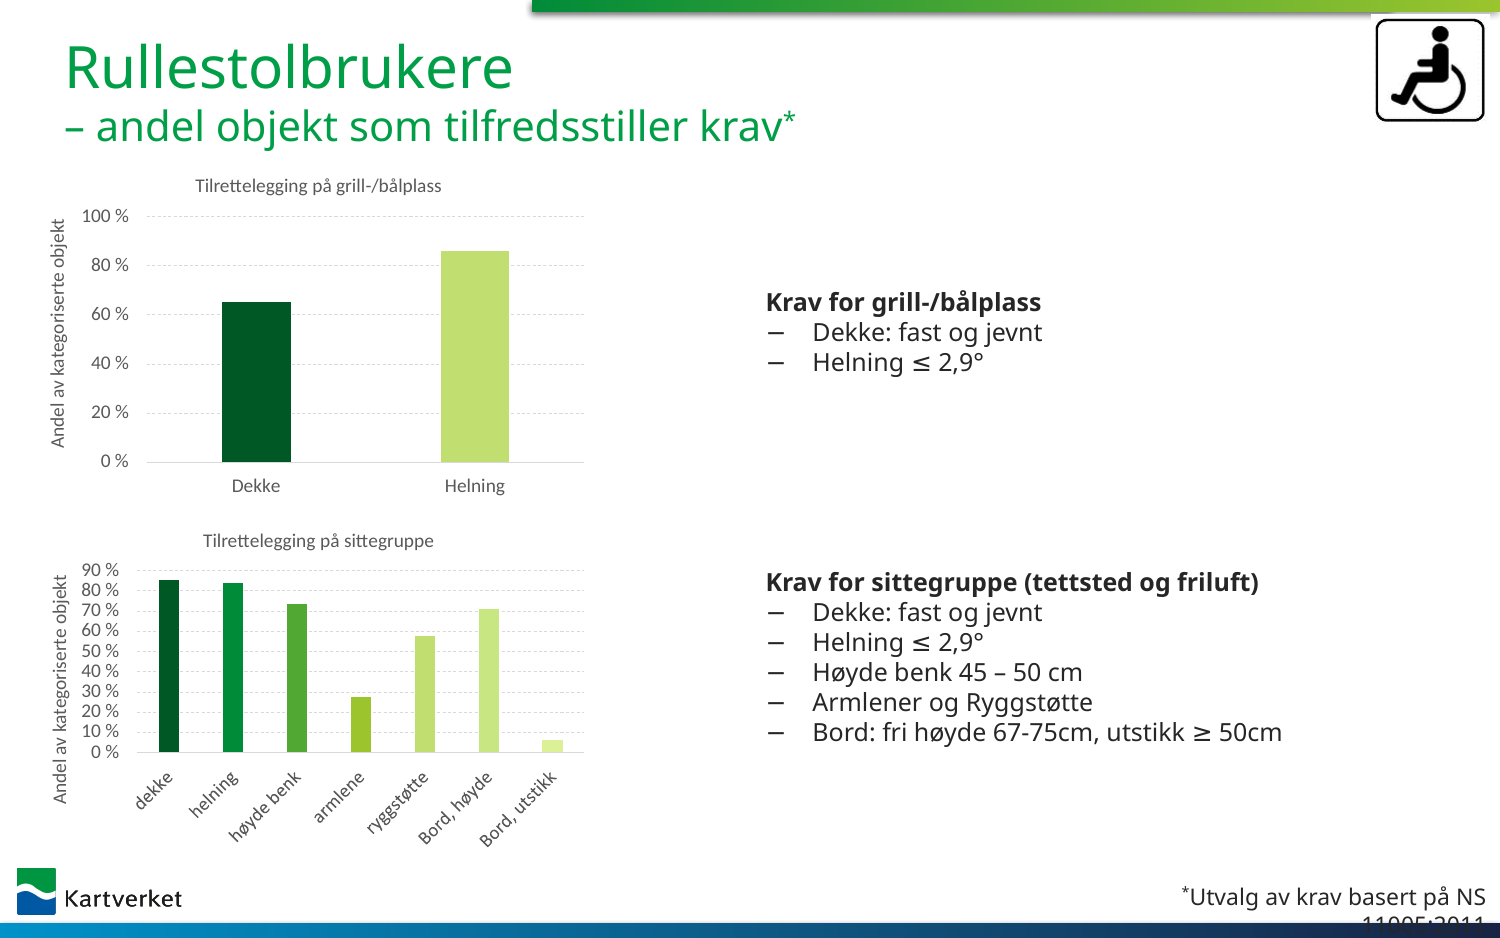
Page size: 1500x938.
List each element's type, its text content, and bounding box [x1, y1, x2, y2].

text_box Rullestolbrukere – andel objekt som tilfredsstiller krav* [49, 14, 1431, 158]
picture [1371, 13, 1491, 127]
picture [41, 166, 596, 505]
text_box *Utvalg av krav basert på NS 11005:2011 [1068, 873, 1500, 938]
text_box Krav for sittegruppe (tettsted og friluft) Dekke: fast og jevnt Helning ≤ 2,9° Høyde benk 45 – 50 cm Armlener og Ryggstøtte Bord: fri høyde 67-75cm, utstikk ≥ 50cm [750, 559, 1500, 754]
picture [41, 520, 596, 859]
text_box Krav for grill-/bålplass Dekke: fast og jevnt Helning ≤ 2,9° [750, 279, 1452, 384]
